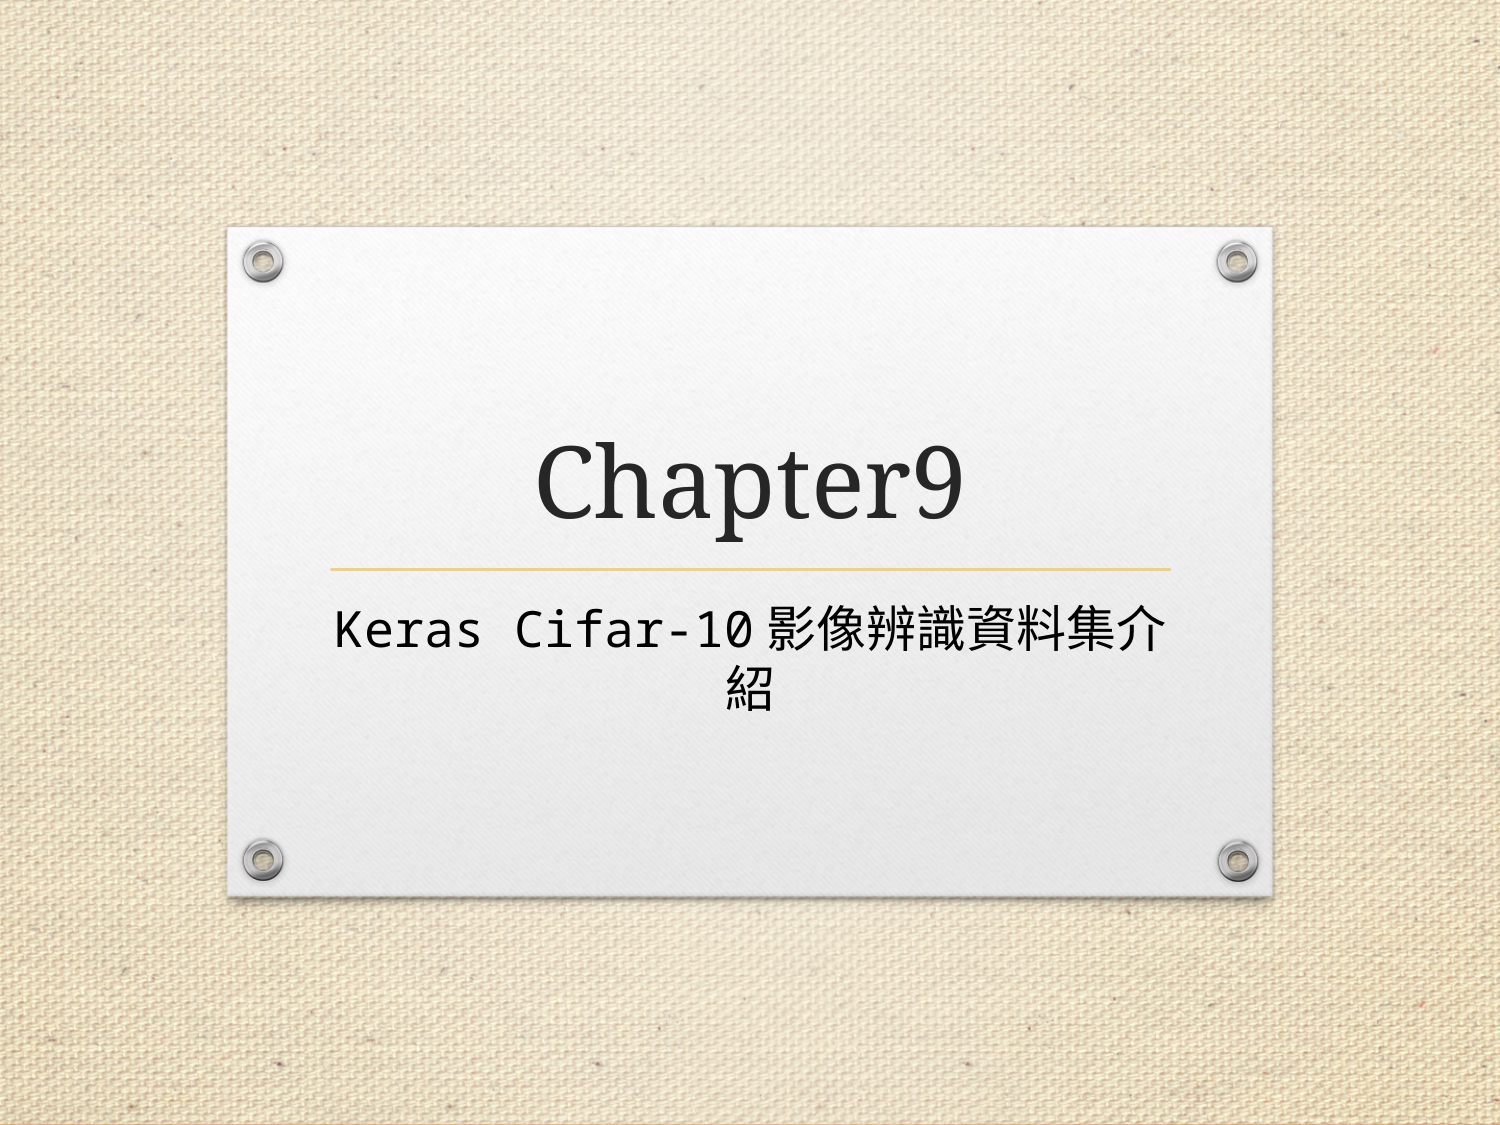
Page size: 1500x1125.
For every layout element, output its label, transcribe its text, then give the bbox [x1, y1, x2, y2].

picture [0, 0, 1500, 1125]
subtitle Keras Cifar-10影像辨識資料集介紹 [315, 590, 1187, 817]
title Chapter9 [315, 297, 1187, 546]
